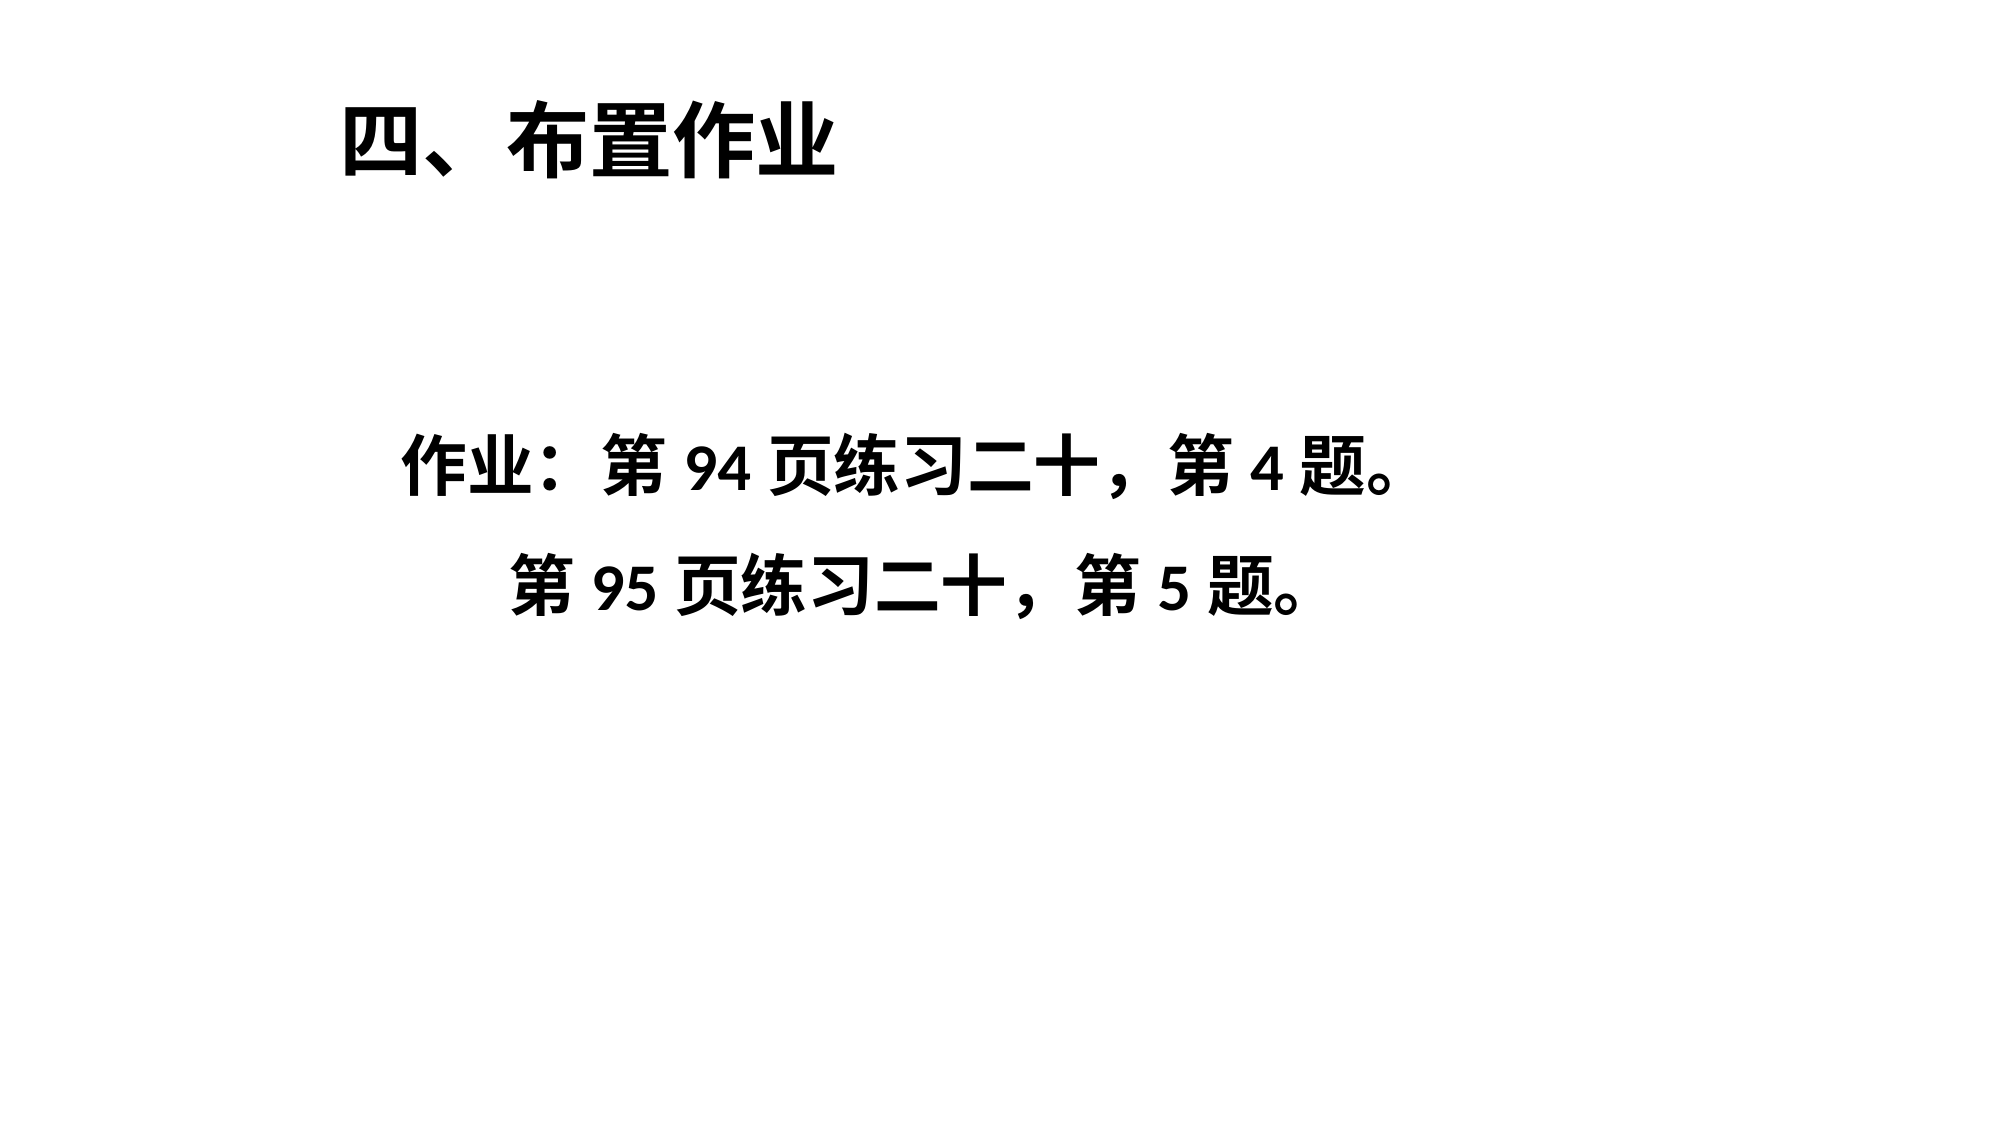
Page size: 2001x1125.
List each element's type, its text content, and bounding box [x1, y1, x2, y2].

text_box 四、布置作业 [324, 68, 1497, 208]
text_box 作业：第94页练习二十，第4题。 第95页练习二十，第5题。 [385, 376, 1579, 632]
